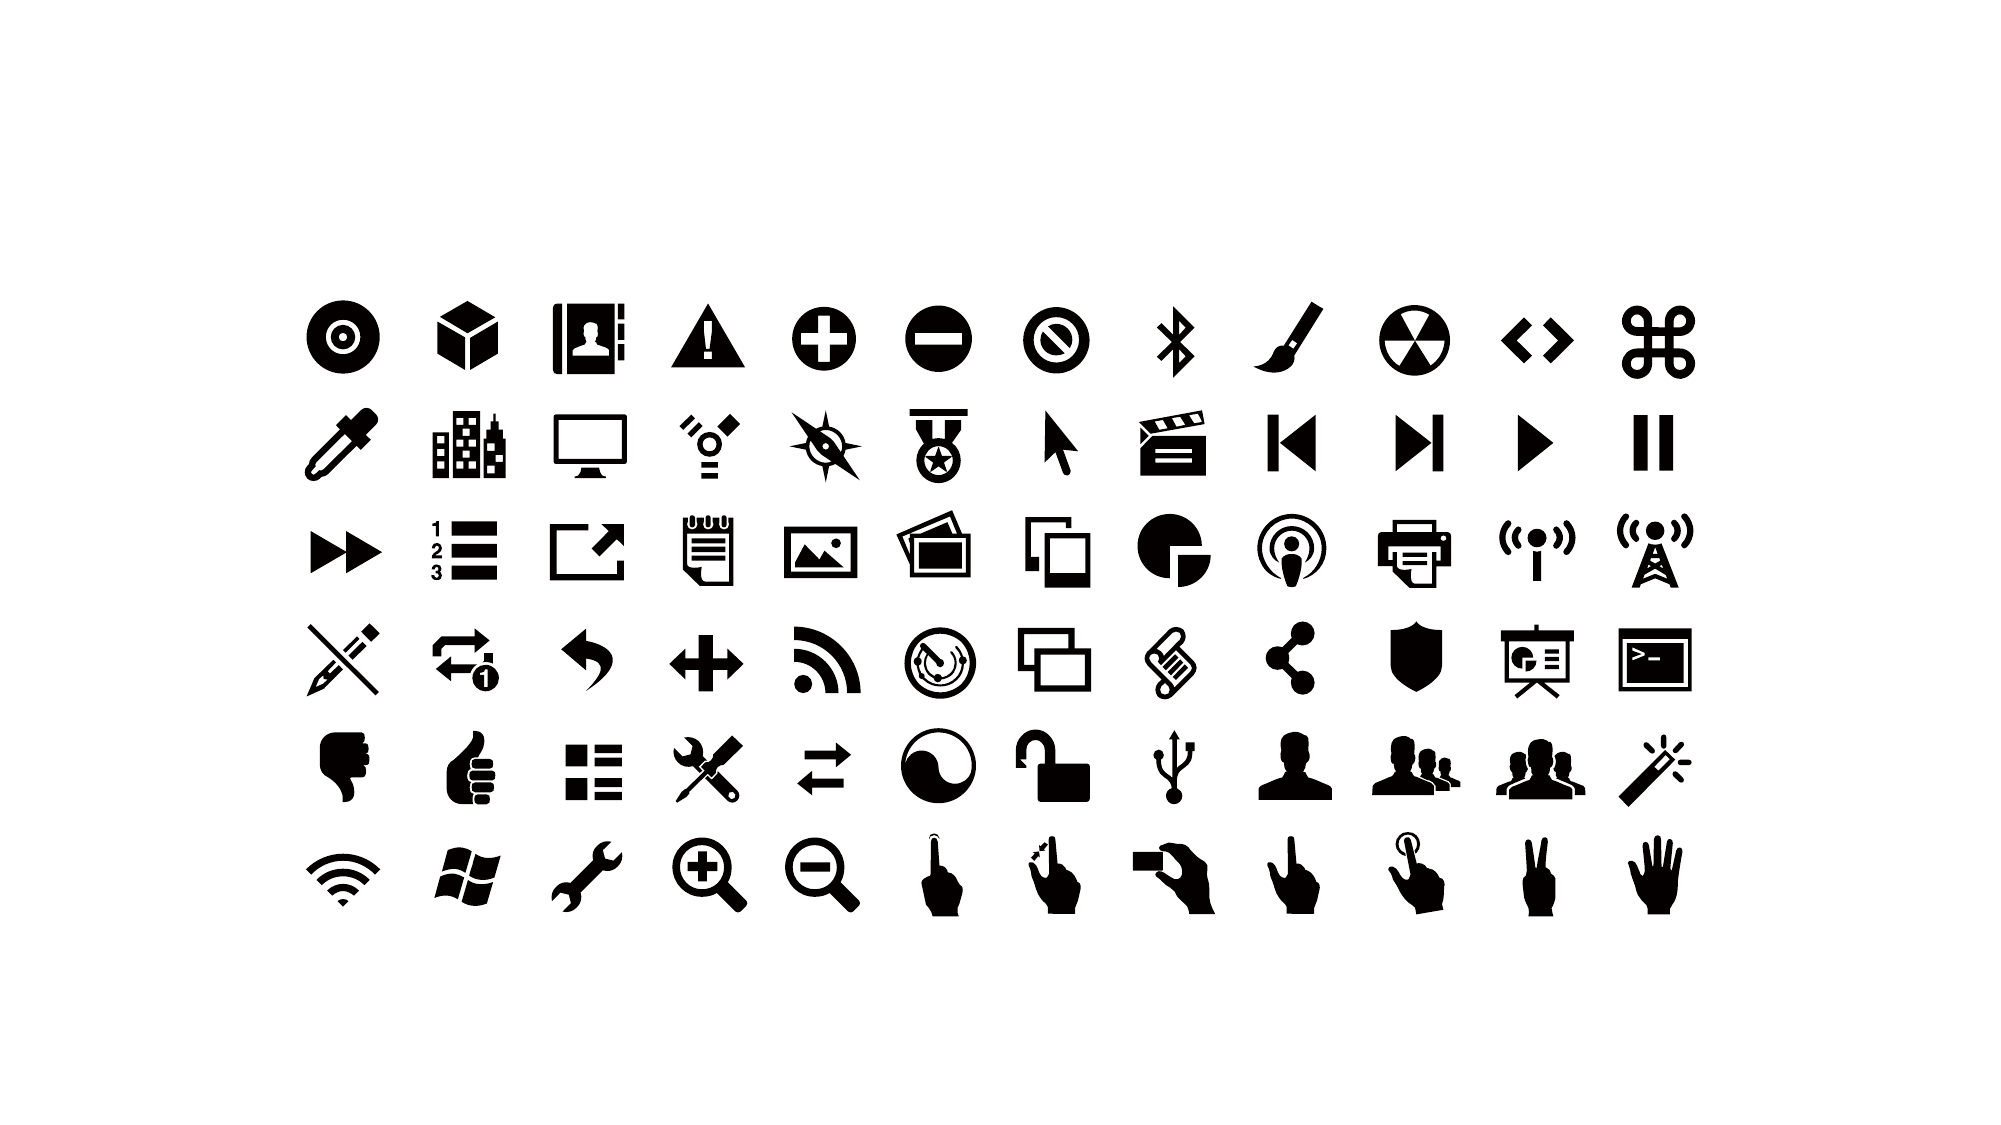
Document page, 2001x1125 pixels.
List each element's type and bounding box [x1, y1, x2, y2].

text_box [553, 414, 627, 464]
text_box [1284, 536, 1300, 552]
text_box [671, 303, 746, 368]
text_box [432, 521, 439, 537]
text_box [789, 410, 862, 483]
text_box [591, 524, 624, 557]
text_box [1140, 435, 1206, 476]
text_box [1671, 519, 1681, 543]
text_box [470, 321, 498, 370]
text_box [1533, 550, 1542, 581]
text_box [451, 521, 497, 536]
text_box [904, 627, 977, 699]
text_box [794, 648, 839, 694]
text_box [1629, 519, 1640, 543]
text_box [306, 659, 343, 697]
text_box [1044, 533, 1091, 588]
text_box [561, 628, 613, 691]
text_box [361, 623, 380, 642]
text_box [594, 778, 622, 788]
text_box [785, 837, 861, 913]
text_box [673, 735, 744, 803]
text_box [432, 628, 490, 657]
text_box [1178, 554, 1211, 588]
text_box [617, 303, 625, 320]
text_box [1372, 736, 1461, 796]
text_box [1500, 317, 1533, 364]
text_box [1144, 626, 1197, 700]
text_box [909, 409, 968, 416]
text_box [784, 526, 858, 579]
text_box [1500, 624, 1574, 699]
text_box [552, 303, 563, 375]
text_box [896, 510, 971, 578]
text_box [1660, 734, 1667, 749]
text_box [549, 524, 624, 581]
text_box [565, 778, 588, 801]
text_box [305, 853, 381, 875]
text_box [697, 431, 723, 457]
text_box [1138, 410, 1205, 434]
text_box [1627, 835, 1683, 915]
text_box [461, 879, 494, 906]
text_box [307, 624, 379, 696]
text_box [1633, 415, 1648, 471]
text_box [337, 898, 349, 907]
text_box [451, 565, 497, 580]
text_box [437, 321, 466, 370]
text_box [1395, 414, 1444, 472]
text_box [441, 847, 472, 873]
text_box [1281, 553, 1302, 588]
text_box [1156, 306, 1195, 378]
text_box [1643, 742, 1655, 754]
text_box [1269, 526, 1315, 563]
text_box [701, 473, 718, 479]
text_box [1023, 307, 1090, 374]
text_box [435, 656, 478, 682]
text_box [1621, 305, 1696, 379]
text_box [717, 413, 741, 437]
text_box [797, 770, 844, 796]
text_box [1511, 526, 1522, 549]
text_box [1631, 543, 1679, 588]
text_box [452, 411, 481, 479]
text_box [316, 868, 370, 886]
text_box [482, 653, 493, 664]
text_box [431, 543, 442, 559]
text_box [594, 744, 622, 754]
text_box [1267, 836, 1320, 914]
text_box [804, 742, 852, 768]
text_box [1618, 750, 1676, 807]
text_box [1616, 513, 1630, 549]
text_box [1153, 730, 1195, 805]
text_box [472, 664, 499, 692]
text_box [1132, 842, 1216, 915]
text_box [792, 306, 856, 371]
text_box [1496, 739, 1586, 800]
text_box [483, 413, 506, 479]
text_box [1137, 513, 1202, 579]
text_box [905, 305, 972, 372]
text_box [669, 635, 744, 692]
text_box [1377, 519, 1452, 588]
text_box [701, 462, 718, 468]
text_box [565, 744, 588, 767]
text_box [1015, 729, 1090, 802]
text_box [1522, 837, 1556, 917]
text_box [794, 674, 813, 694]
text_box [1258, 731, 1332, 800]
text_box [682, 515, 734, 586]
text_box [921, 833, 963, 917]
text_box [1563, 520, 1576, 556]
text_box [1265, 621, 1315, 695]
text_box [1553, 526, 1564, 549]
text_box [1672, 741, 1685, 754]
text_box [551, 841, 623, 913]
text_box [1267, 414, 1316, 472]
text_box [1681, 513, 1694, 549]
text_box [594, 791, 622, 801]
text_box [342, 636, 360, 653]
text_box [1499, 520, 1512, 556]
text_box [1672, 771, 1684, 783]
text_box [1253, 301, 1324, 373]
text_box [1257, 513, 1327, 579]
text_box [327, 883, 360, 896]
text_box [687, 422, 703, 438]
text_box [431, 564, 442, 581]
text_box [1025, 517, 1072, 572]
text_box [901, 728, 977, 804]
text_box [1028, 836, 1081, 914]
text_box [567, 303, 615, 375]
text_box [1677, 759, 1692, 766]
text_box [439, 300, 496, 334]
text_box [319, 732, 370, 803]
text_box [1517, 414, 1554, 472]
text_box [794, 626, 861, 694]
text_box [434, 873, 465, 900]
text_box [304, 407, 379, 482]
text_box [348, 641, 367, 660]
text_box [469, 853, 501, 880]
text_box [1017, 627, 1092, 692]
text_box [617, 323, 625, 340]
text_box [1645, 521, 1665, 540]
text_box [574, 467, 606, 479]
text_box [1379, 305, 1451, 376]
text_box [1618, 628, 1692, 692]
text_box [446, 730, 496, 805]
text_box [1527, 528, 1547, 548]
text_box [1044, 410, 1079, 476]
text_box [1542, 317, 1574, 364]
text_box [672, 837, 748, 913]
text_box [617, 344, 625, 361]
text_box [594, 757, 622, 767]
text_box [432, 432, 449, 479]
text_box [1659, 415, 1674, 471]
text_box [310, 531, 383, 574]
text_box [1140, 427, 1149, 445]
text_box [1390, 621, 1443, 692]
text_box [1388, 832, 1445, 915]
text_box [306, 300, 380, 374]
text_box [679, 414, 696, 430]
text_box [915, 420, 962, 484]
text_box [451, 543, 497, 558]
